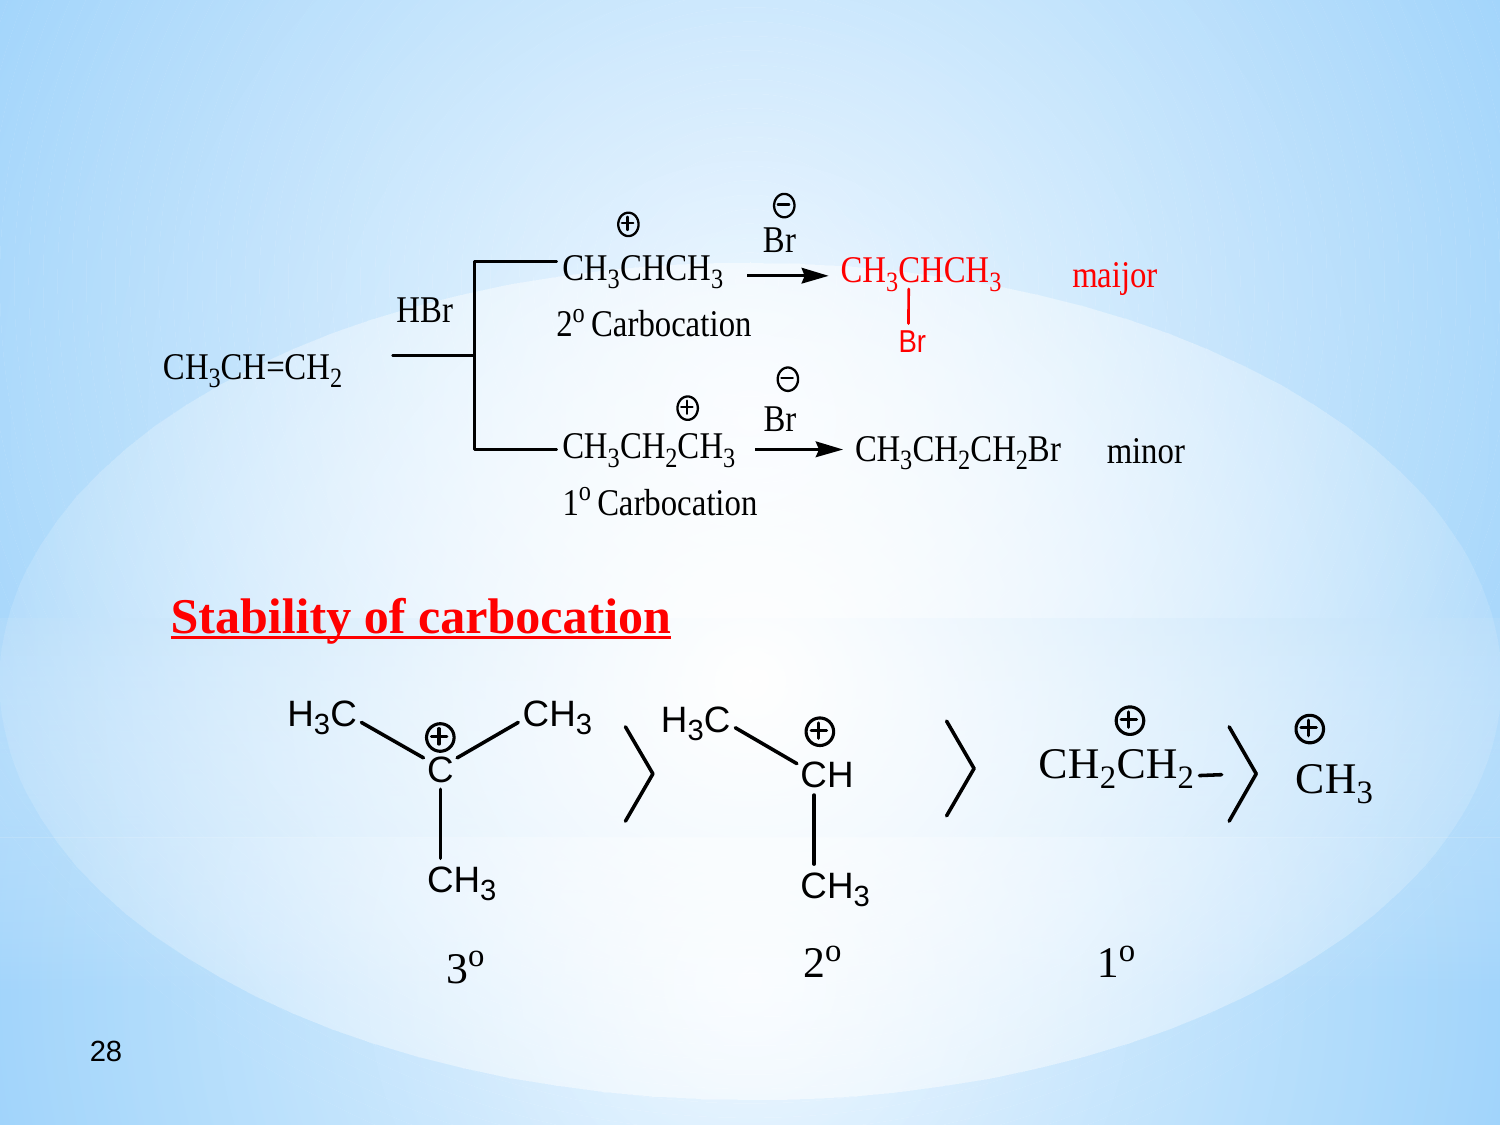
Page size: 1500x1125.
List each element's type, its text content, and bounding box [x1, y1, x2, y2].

text_box 28 [75, 1024, 425, 1103]
text_box Stability of carbocation [155, 575, 687, 651]
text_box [162, 188, 1186, 525]
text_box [287, 697, 1374, 994]
